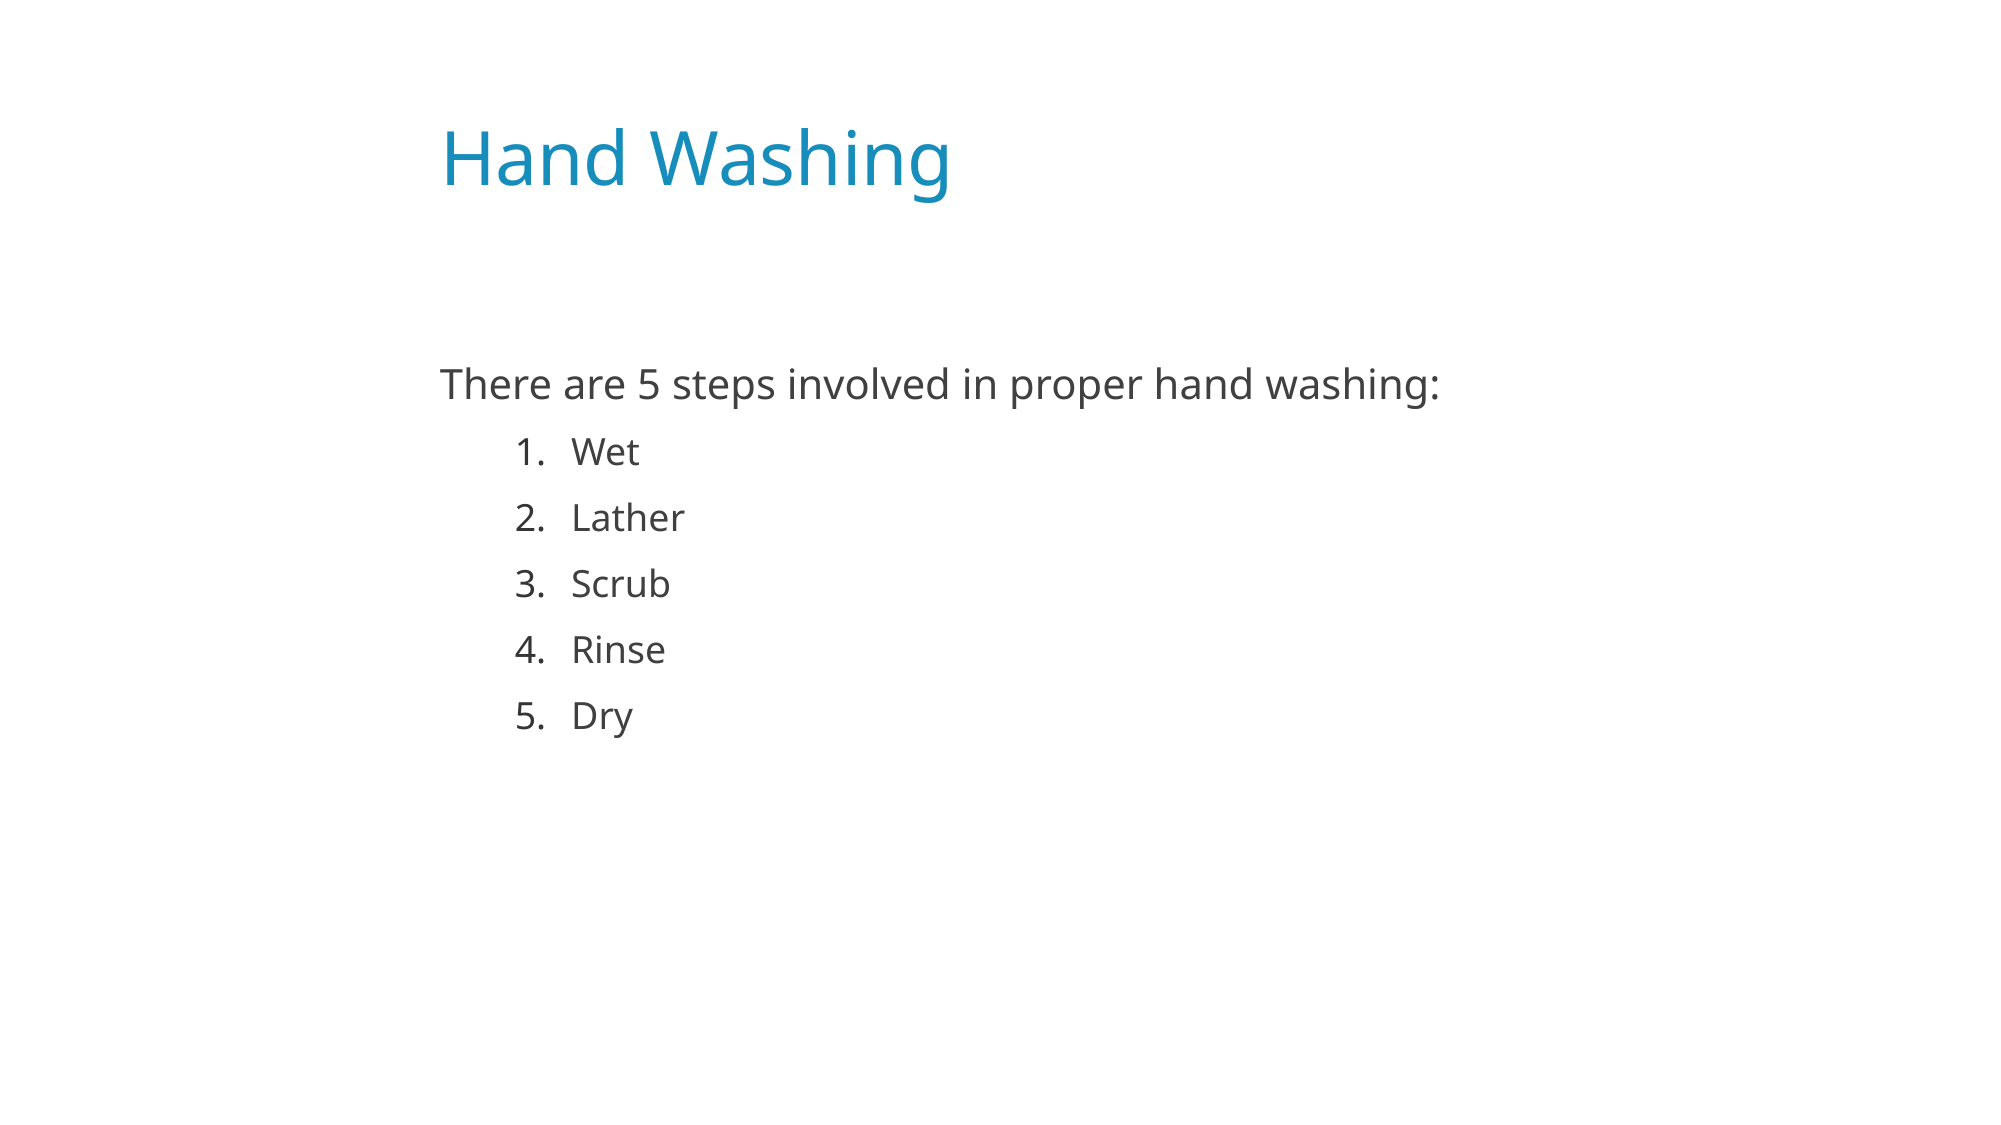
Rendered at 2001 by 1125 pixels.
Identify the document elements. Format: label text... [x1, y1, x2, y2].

title Hand Washing [425, 102, 1888, 313]
list There are 5 steps involved in proper hand washing: Wet Lather Scrub Rinse Dry [424, 350, 1888, 1074]
